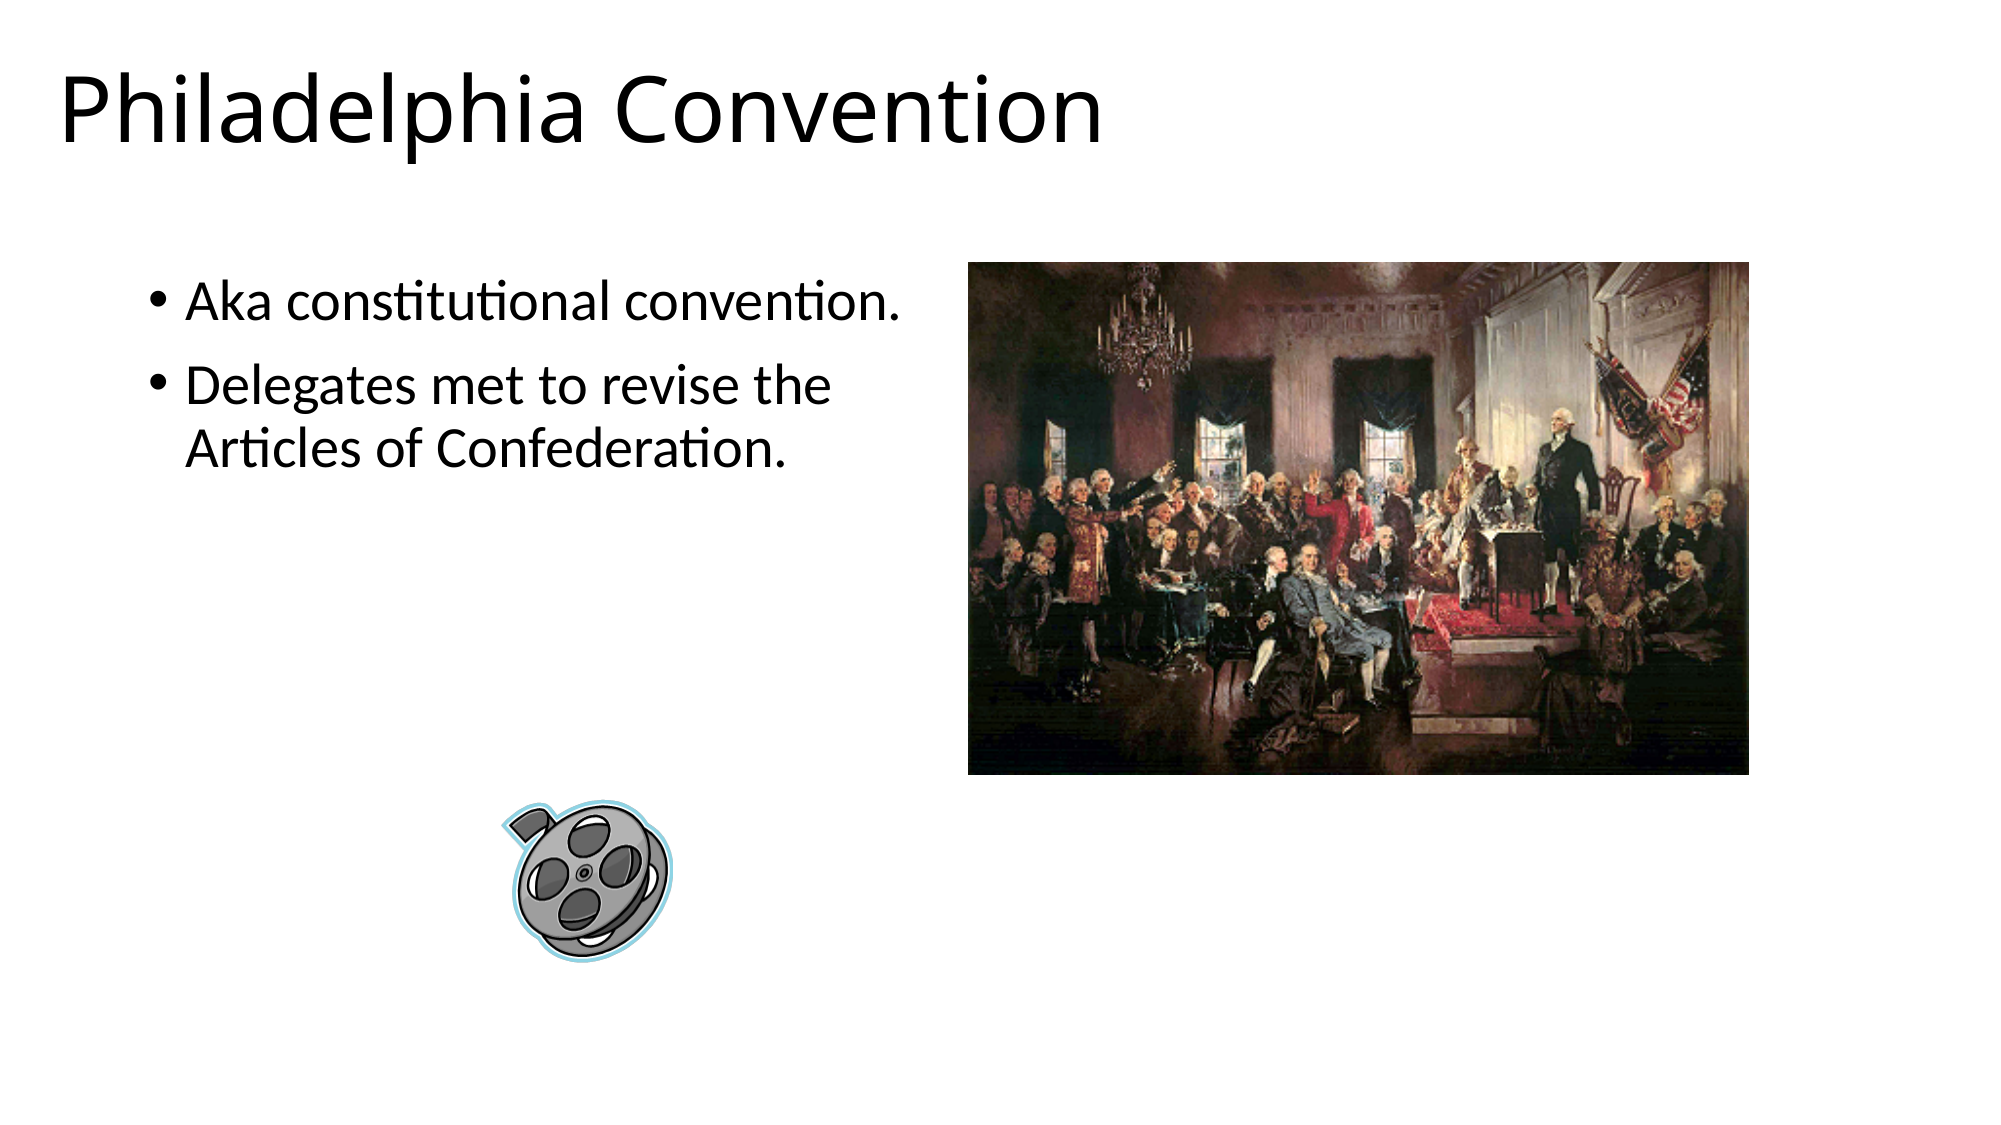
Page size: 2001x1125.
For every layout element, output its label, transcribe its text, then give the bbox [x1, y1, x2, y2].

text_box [968, 262, 1749, 775]
picture [499, 799, 673, 963]
list Aka constitutional convention. Delegates met to revise the Articles of Confederation. [133, 262, 984, 988]
title Philadelphia Convention [42, 37, 1796, 188]
